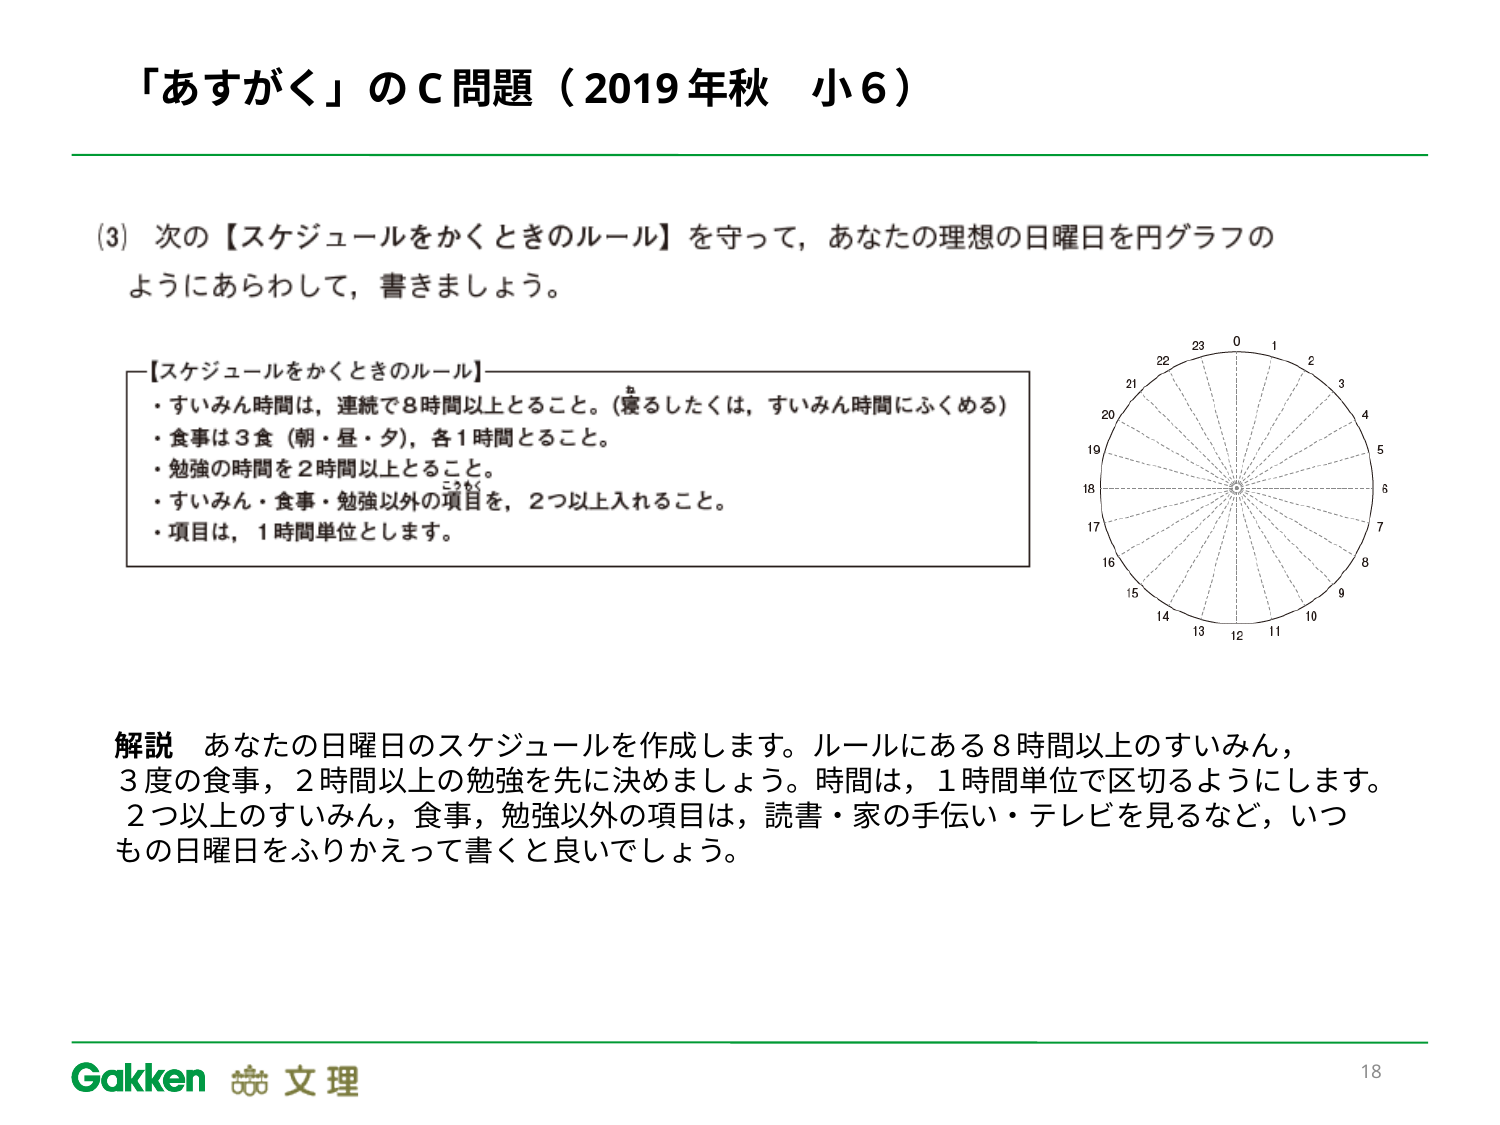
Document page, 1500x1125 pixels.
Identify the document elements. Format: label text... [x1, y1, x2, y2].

text_box 解説 あなたの日曜日のスケジュールを作成します。ルールにある８時間以上のすいみん， ３度の食事，２時間以上の勉強を先に決めましょう。時間は，１時間単位で区切るようにします。 ２つ以上のすいみん，食事，勉強以外の項目は，読書・家の手伝い・テレビを見るなど，いつもの日曜日をふりかえって書くと良いでしょう。 [100, 720, 1385, 875]
slide_number 18 [1059, 1042, 1397, 1103]
picture [225, 1064, 379, 1099]
picture [71, 1062, 205, 1092]
picture [26, 178, 1439, 662]
title 「あすがく」のC問題（2019年秋 小６） [103, 59, 1397, 120]
